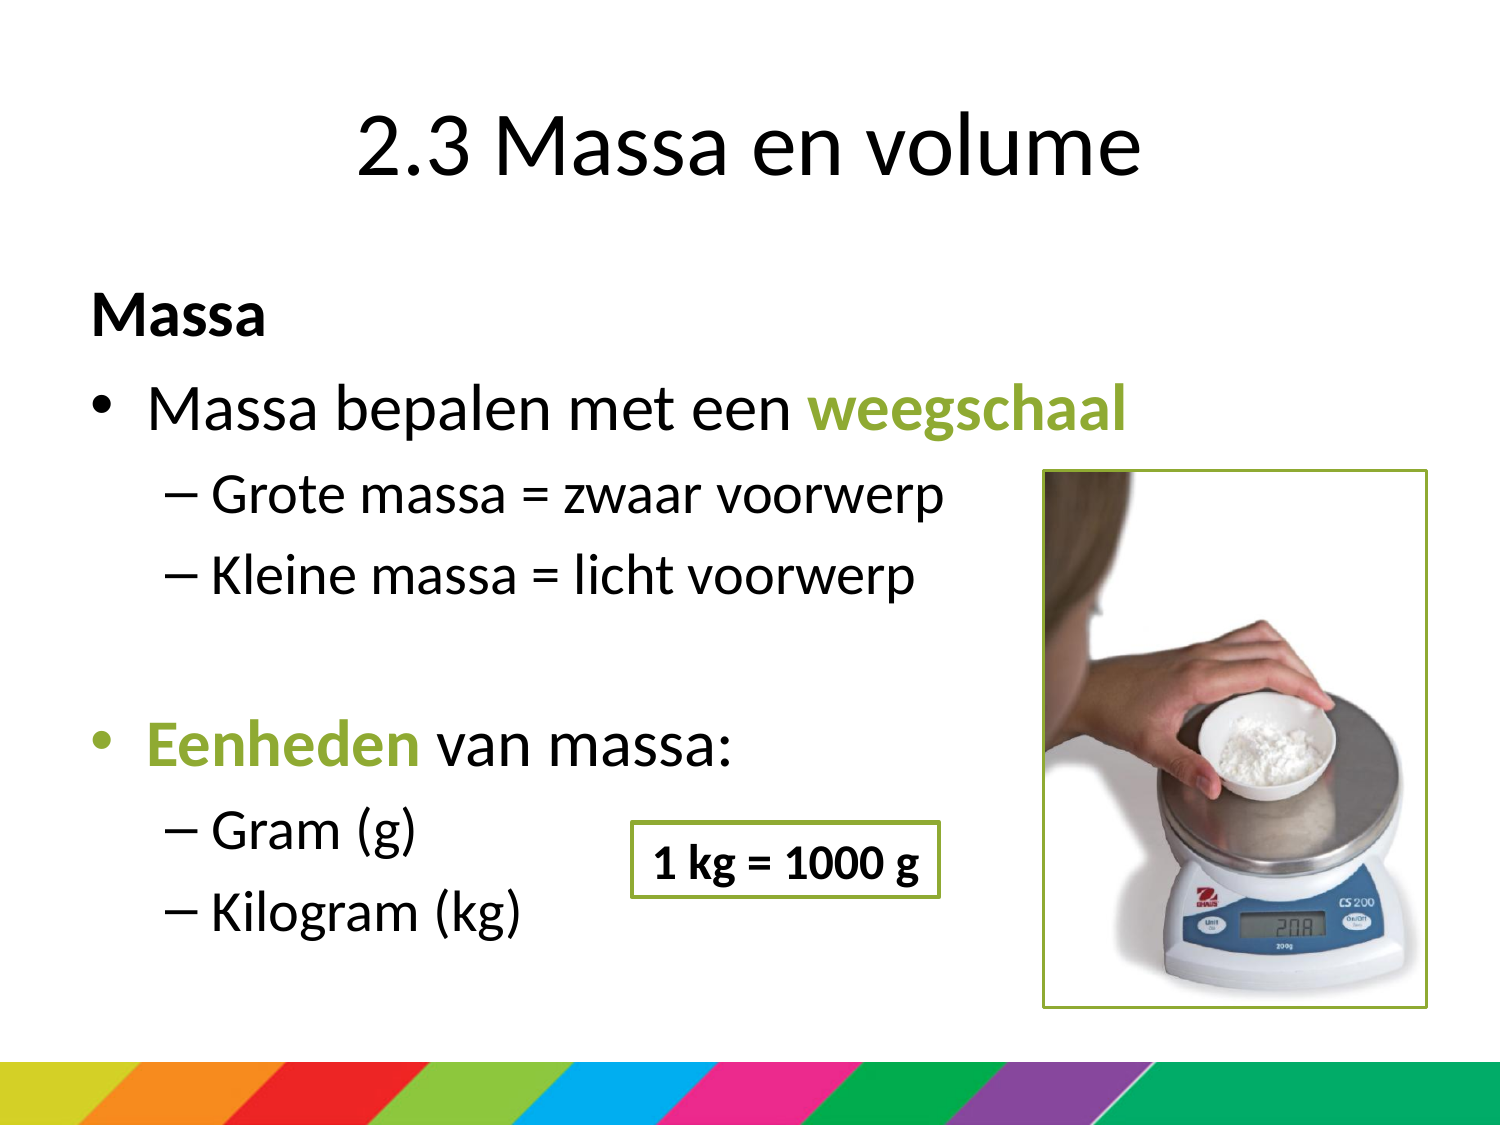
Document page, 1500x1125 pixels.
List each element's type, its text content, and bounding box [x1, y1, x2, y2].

picture [656, 1062, 1500, 1125]
title 2.3 Massa en volume [75, 45, 1425, 233]
picture [0, 1062, 574, 1125]
text_box 1 kg = 1000 g [631, 822, 939, 897]
list Massa Massa bepalen met een weegschaal Grote massa = zwaar voorwerp Kleine massa = licht voorwerp Eenheden van massa: Gram (g) Kilogram (kg) [75, 262, 1425, 1005]
picture [1045, 471, 1426, 1007]
